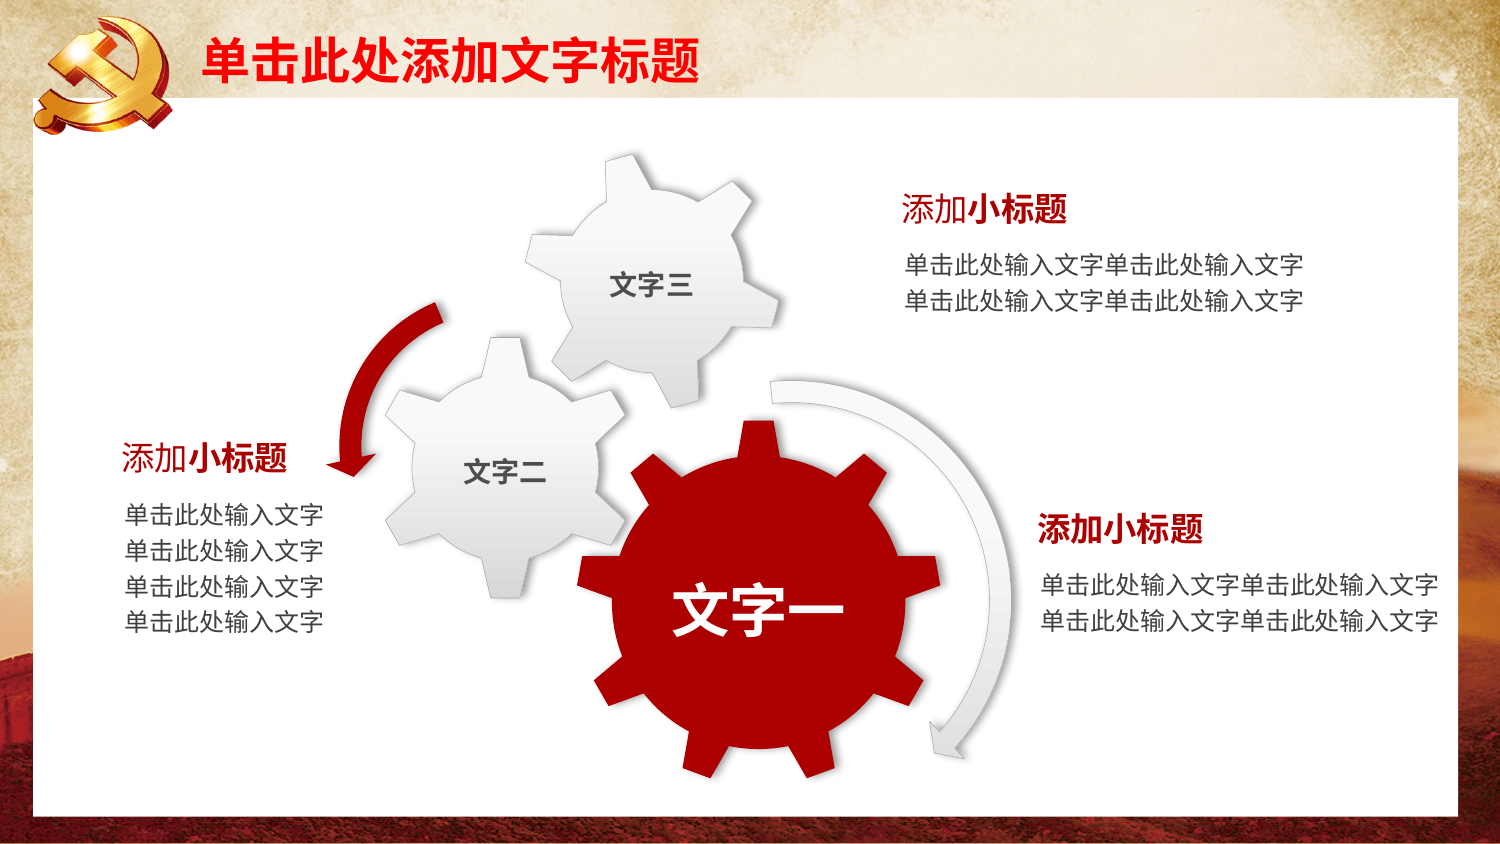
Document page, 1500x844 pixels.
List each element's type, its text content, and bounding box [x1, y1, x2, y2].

text_box 添加小标题 [1037, 494, 1243, 554]
text_box 单击此处输入文字单击此处输入文字 单击此处输入文字单击此处输入文字 [889, 236, 1424, 324]
text_box 添加小标题 [901, 174, 1093, 234]
text_box [770, 380, 1012, 759]
text_box 文字三 [525, 154, 779, 409]
picture [0, 0, 1500, 844]
text_box [370, 453, 377, 460]
text_box 添加小标题 [121, 423, 370, 483]
text_box 文字二 [385, 337, 626, 598]
text_box 文字一 [577, 420, 941, 779]
text_box [156, 22, 550, 108]
text_box [341, 302, 444, 423]
text_box 单击此处输入文字单击此处输入文字 单击此处输入文字单击此处输入文字 [1025, 556, 1500, 643]
text_box 单击此处输入文字 单击此处输入文字 单击此处输入文字 单击此处输入文字 [109, 485, 420, 645]
